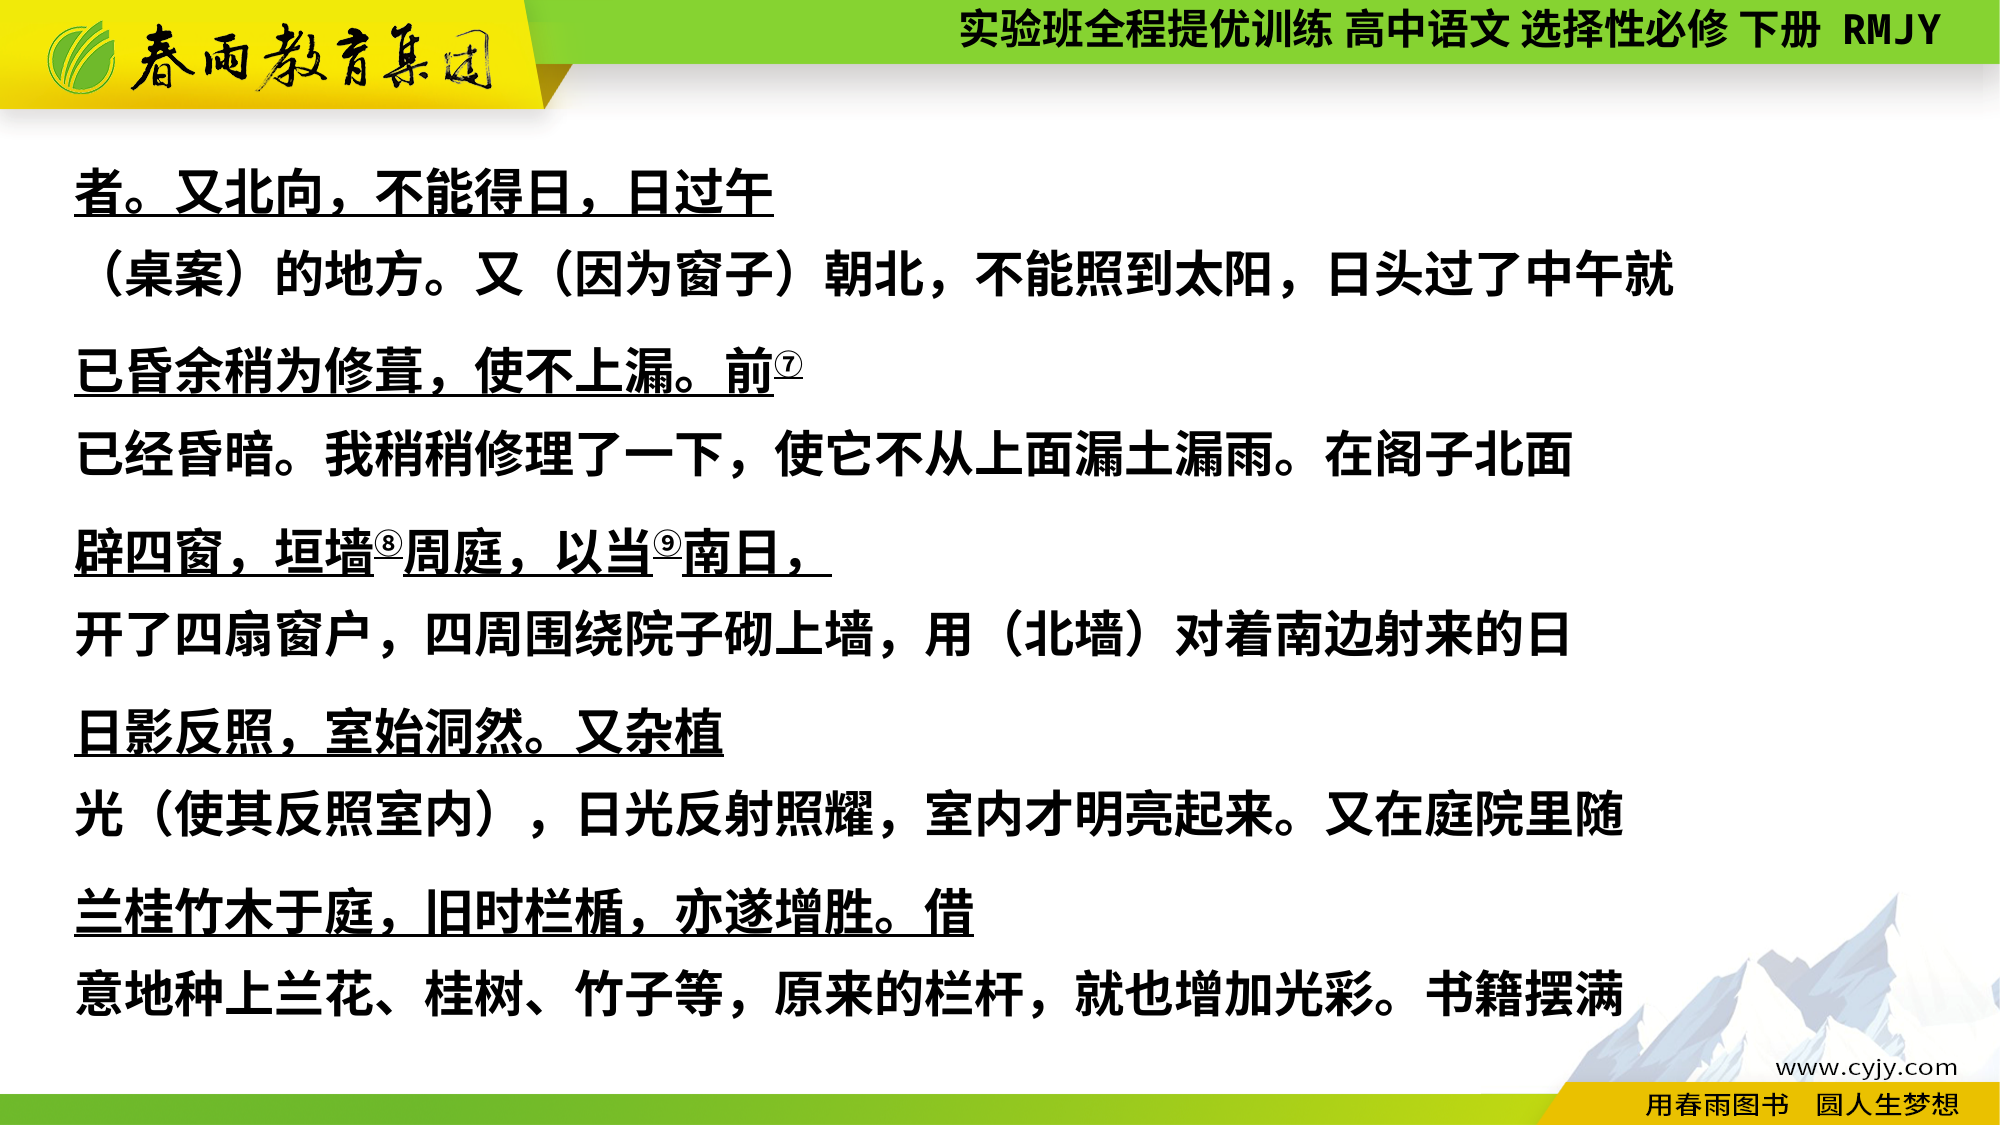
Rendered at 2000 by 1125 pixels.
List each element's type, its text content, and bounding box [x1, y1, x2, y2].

text_box （桌案）的地方。又（因为窗子）朝北，不能照到太阳，日头过了中午就 已经昏暗。我稍稍修理了一下，使它不从上面漏土漏雨。在阁子北面 开了四扇窗户，四周围绕院子砌上墙，用（北墙）对着南边射来的日 光（使其反照室内），日光反射照耀，室内才明亮起来。又在庭院里随 意地种上兰花、桂树、竹子等，原来的栏杆，就也增加光彩。书籍摆满 [59, 205, 1944, 1031]
picture [0, 0, 2000, 1125]
